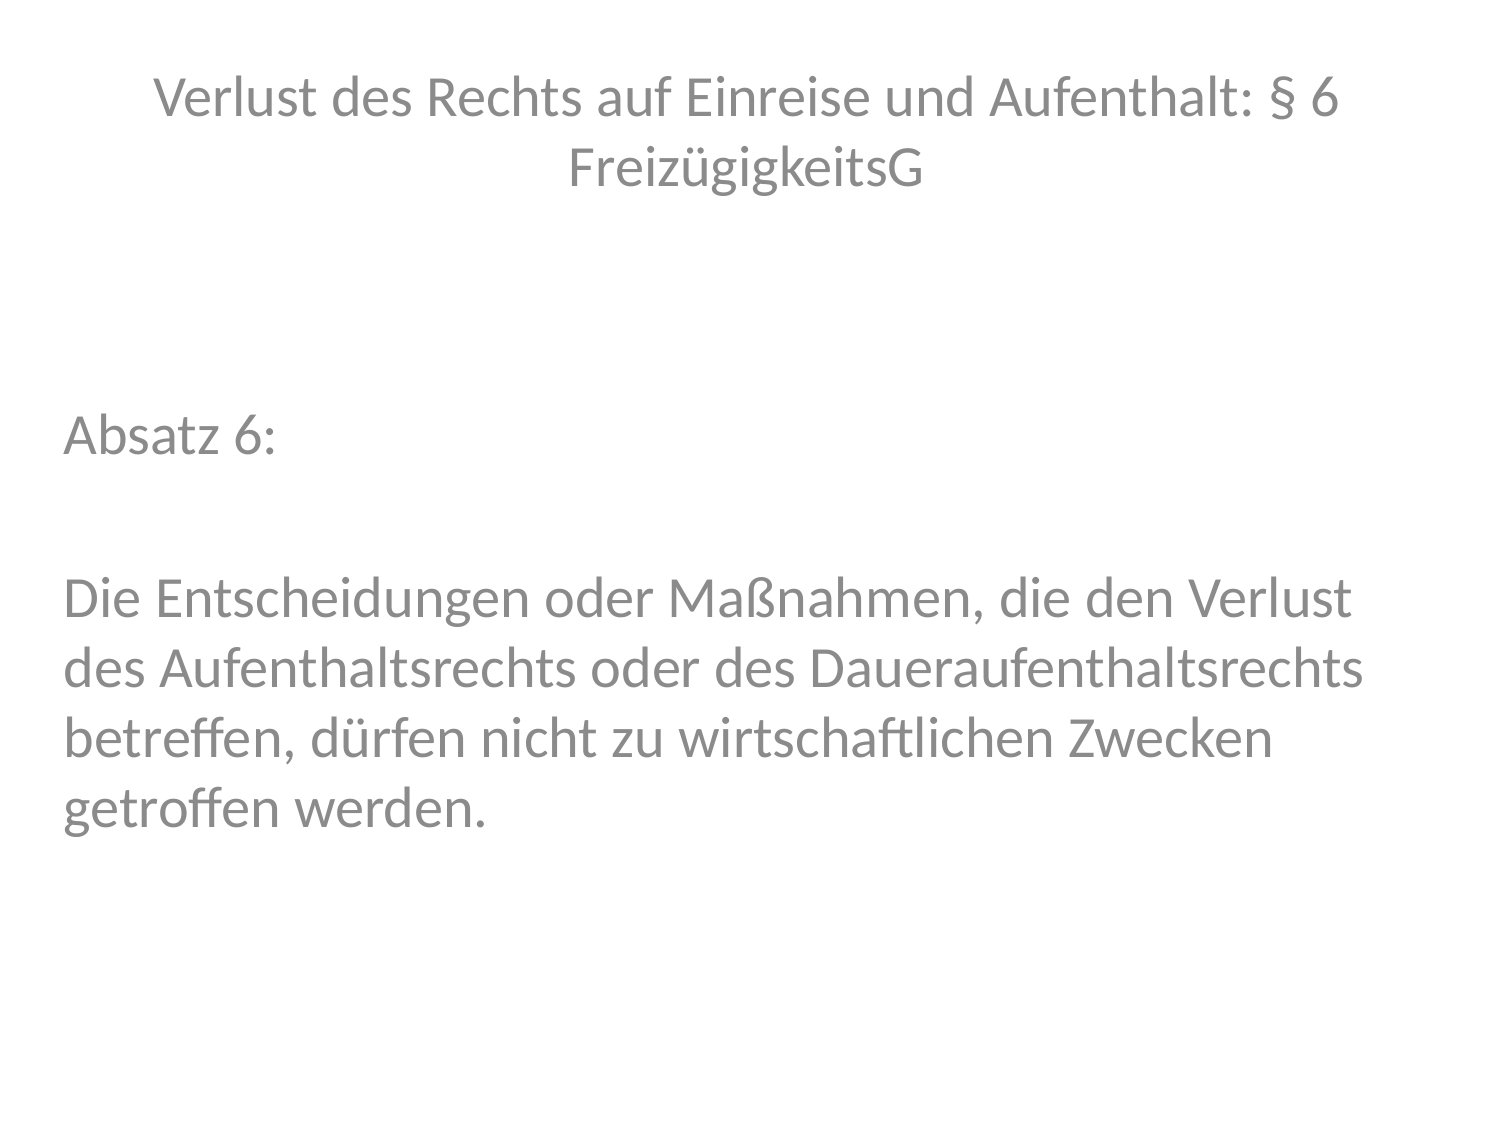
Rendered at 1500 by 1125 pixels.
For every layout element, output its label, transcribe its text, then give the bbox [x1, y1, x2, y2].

subtitle Verlust des Rechts auf Einreise und Aufenthalt: § 6 FreizügigkeitsG Absatz 6: Die Entscheidungen oder Maßnahmen, die den Verlust des Aufenthaltsrechts oder des Daueraufenthaltsrechts betreffen, dürfen nicht zu wirtschaftlichen Zwecken getroffen werden. [48, 50, 1446, 1063]
